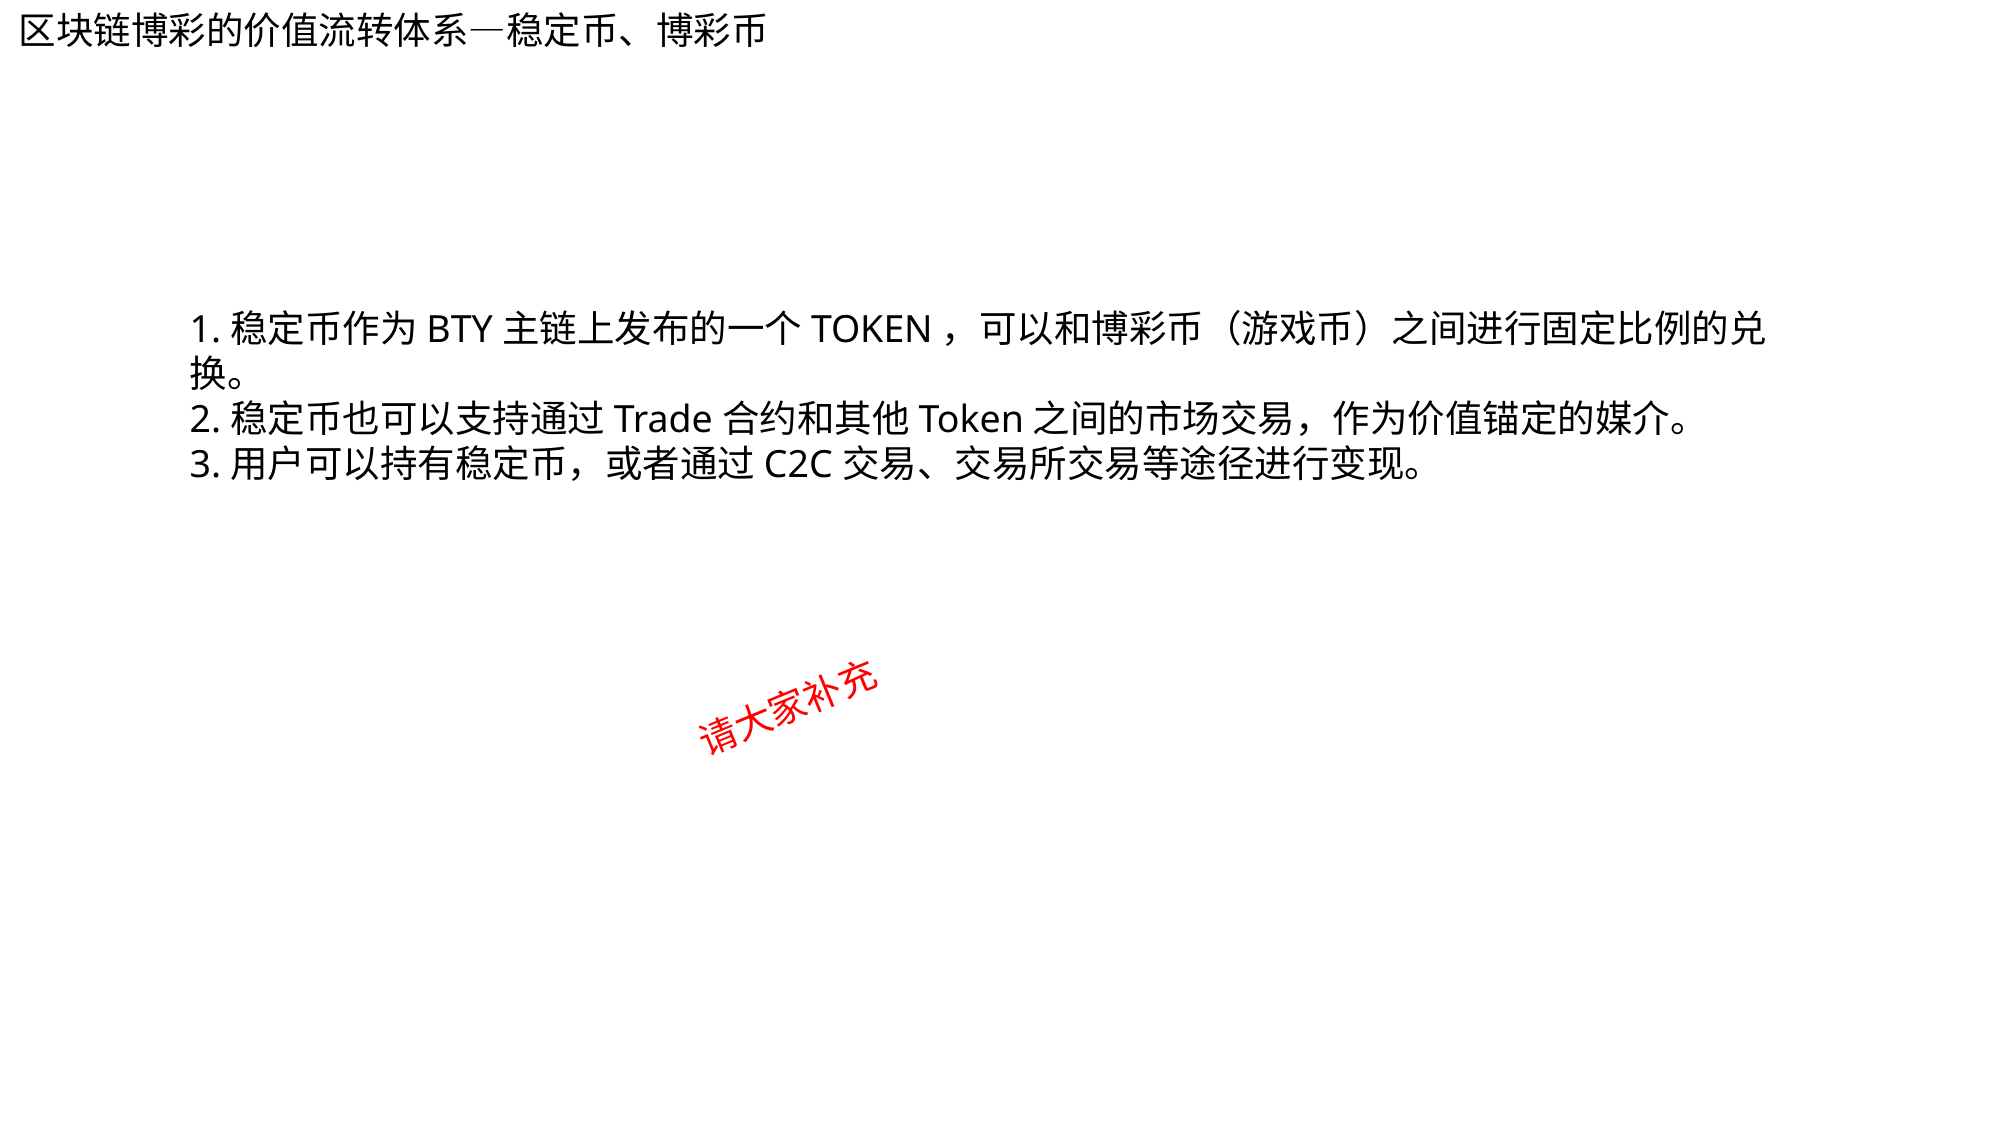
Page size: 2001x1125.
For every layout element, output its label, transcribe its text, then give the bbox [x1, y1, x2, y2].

text_box 区块链博彩的价值流转体系—稳定币、博彩币 [3, 0, 784, 60]
text_box 1.稳定币作为BTY主链上发布的一个TOKEN，可以和博彩币（游戏币）之间进行固定比例的兑换。 2.稳定币也可以支持通过Trade合约和其他Token之间的市场交易，作为价值锚定的媒介。 3.用户可以持有稳定币，或者通过C2C交易、交易所交易等途径进行变现。 [174, 297, 1783, 492]
text_box 请大家补充 [675, 637, 900, 776]
